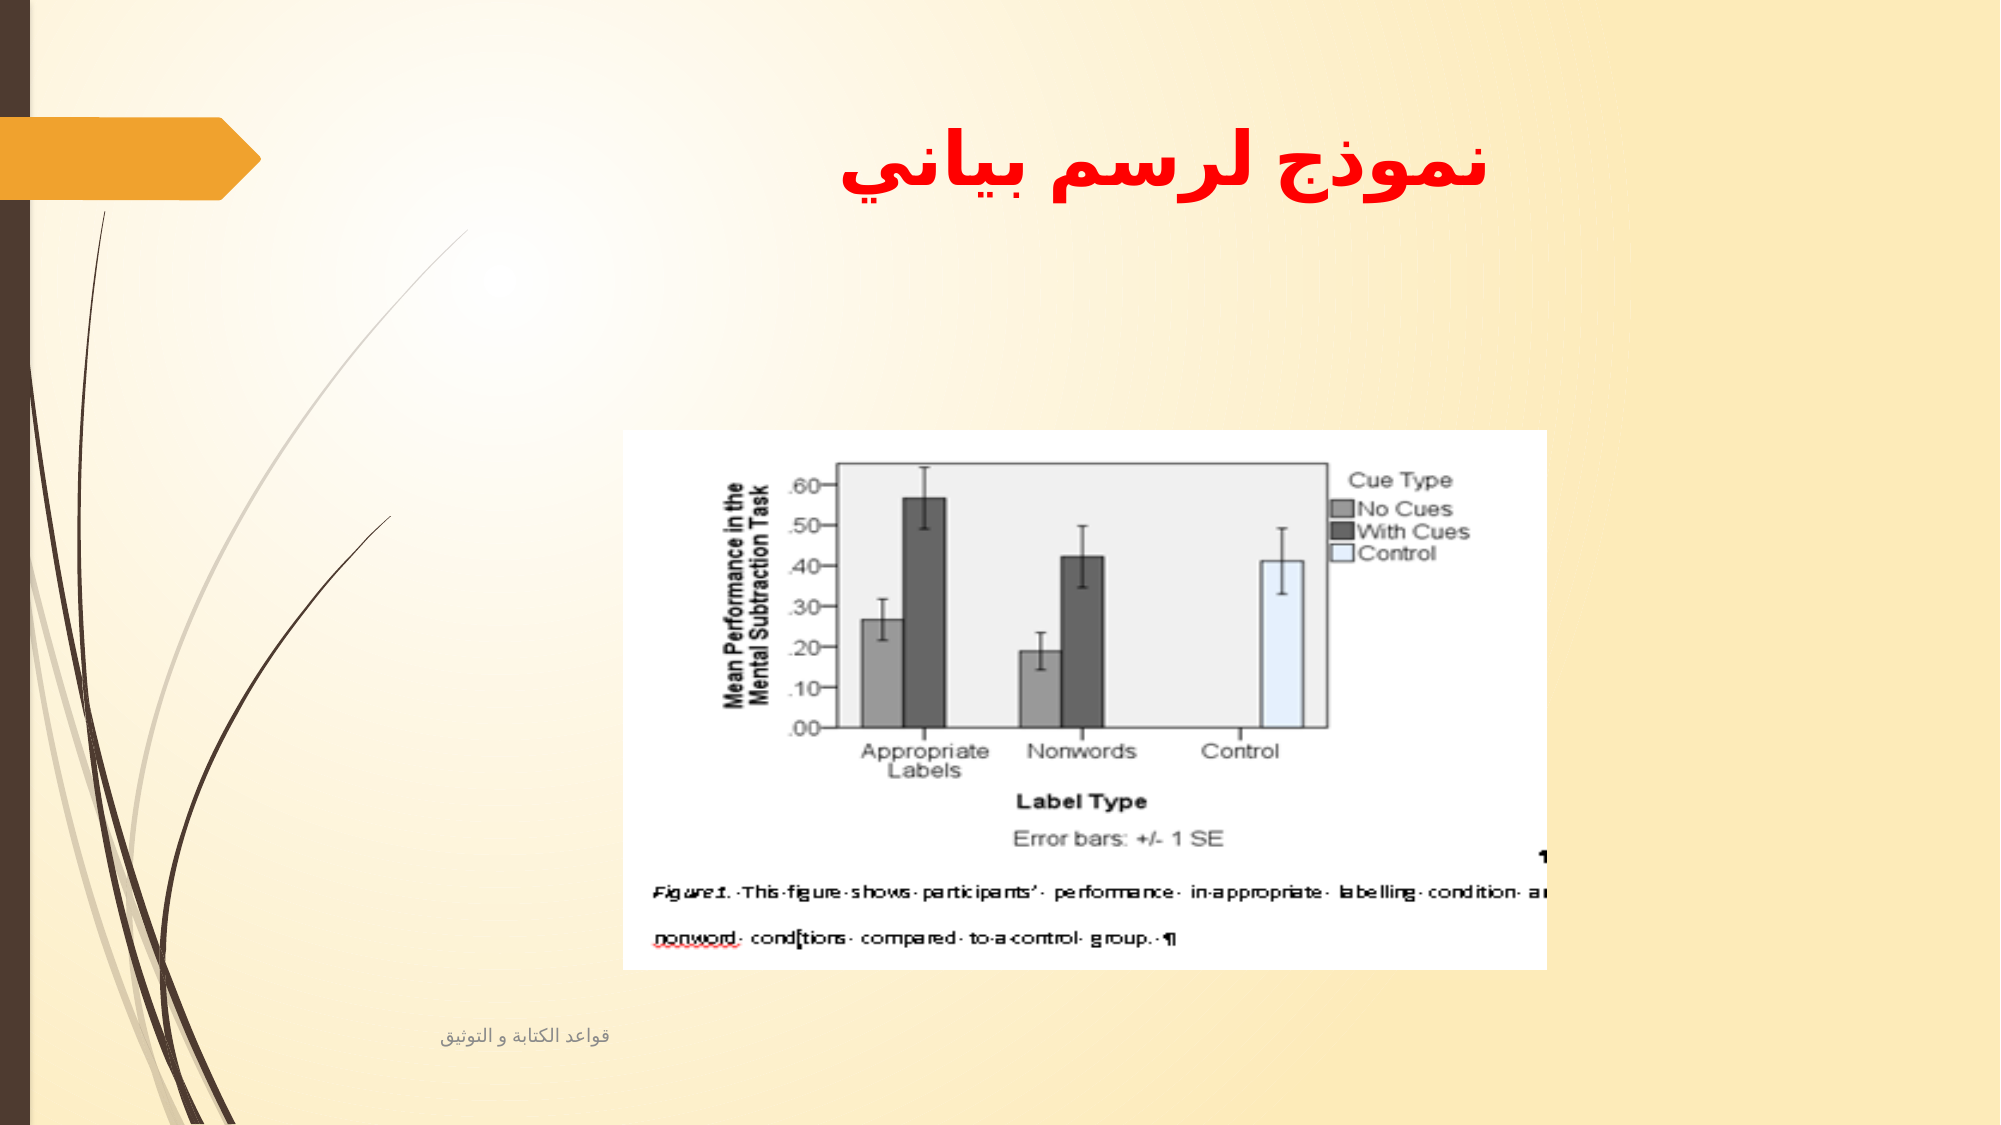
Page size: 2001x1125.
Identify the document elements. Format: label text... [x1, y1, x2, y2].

title نموذج لرسم بياني [425, 102, 1888, 313]
picture [623, 429, 1548, 970]
footer قواعد الكتابة و التوثيق [424, 1006, 1675, 1067]
